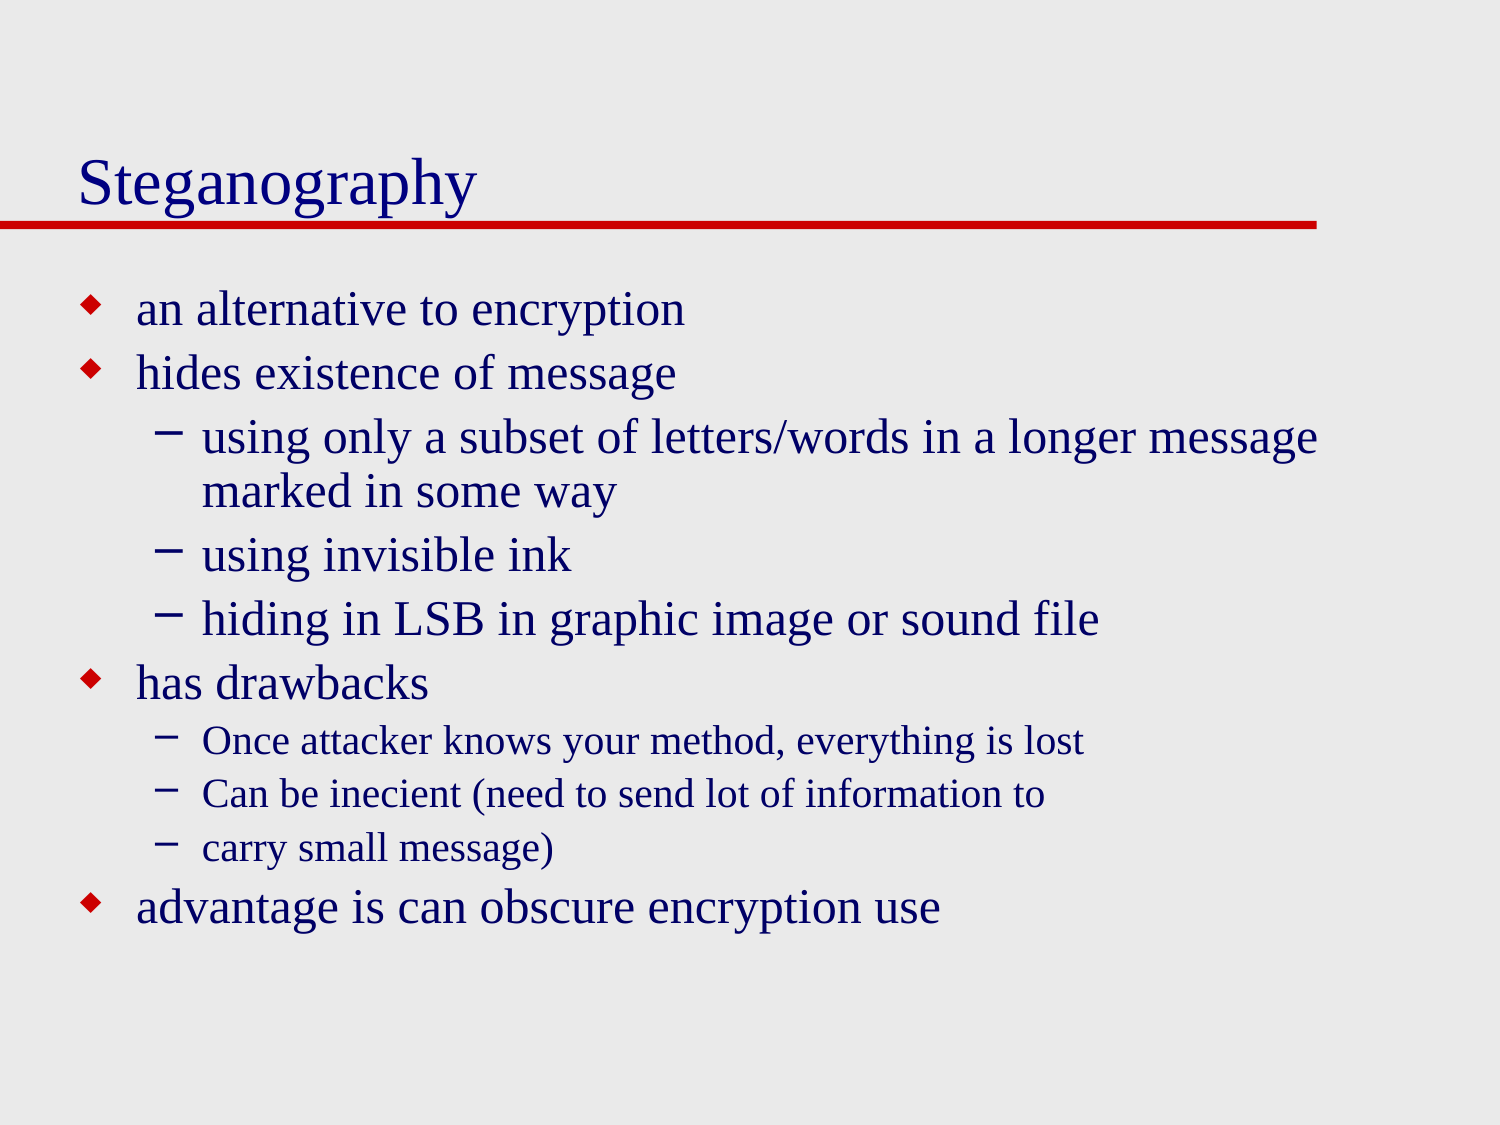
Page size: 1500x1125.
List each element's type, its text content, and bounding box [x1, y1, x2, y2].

list an alternative to encryption hides existence of message using only a subset of letters/words in a longer message marked in some way using invisible ink hiding in LSB in graphic image or sound file has drawbacks Once attacker knows your method, everything is lost Can be inecient (need to send lot of information to carry small message) advantage is can obscure encryption use [64, 274, 1438, 1071]
title Steganography [62, 43, 1338, 226]
